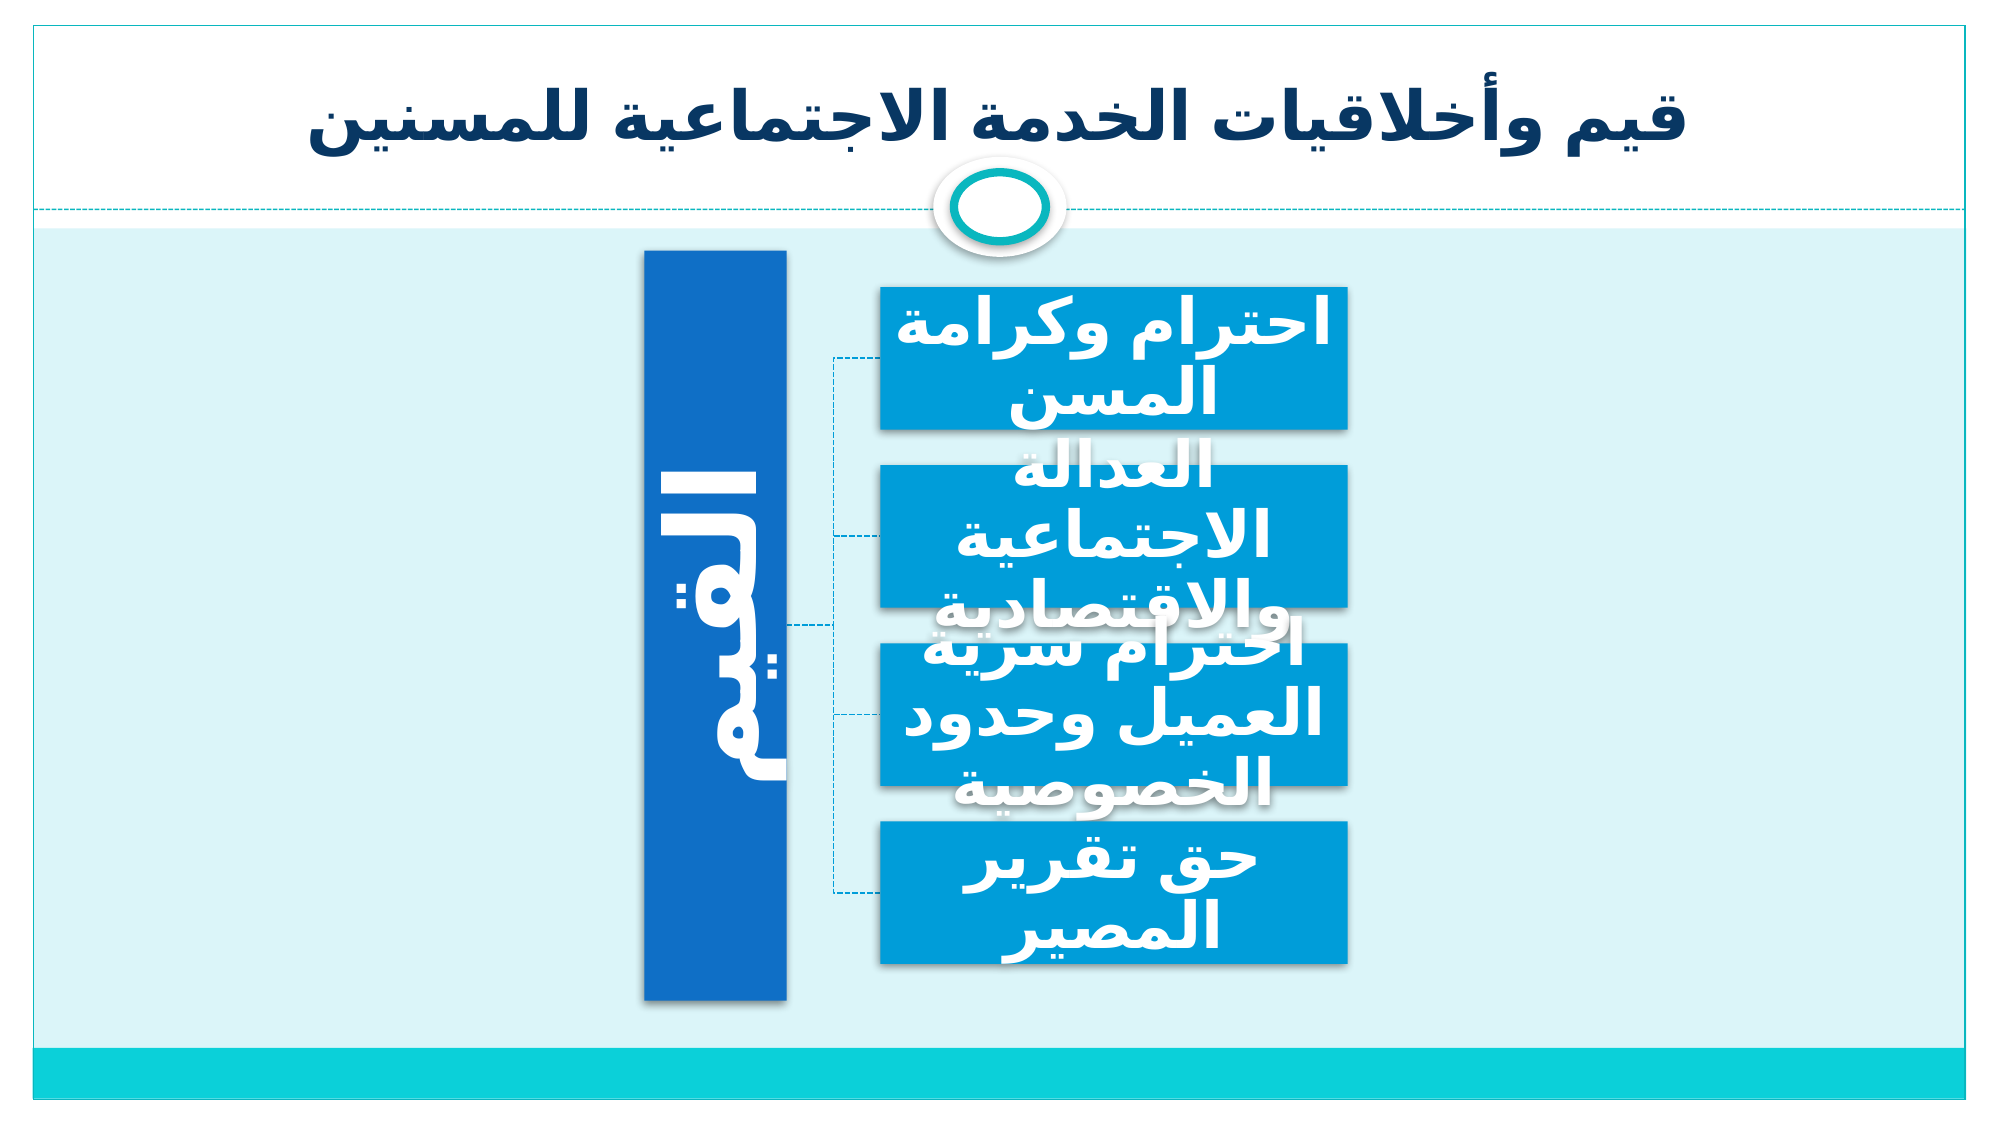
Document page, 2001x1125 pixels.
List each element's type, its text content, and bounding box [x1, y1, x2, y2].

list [65, 250, 1927, 1001]
title قيم وأخلاقيات الخدمة الاجتماعية للمسنين [66, 37, 1933, 162]
